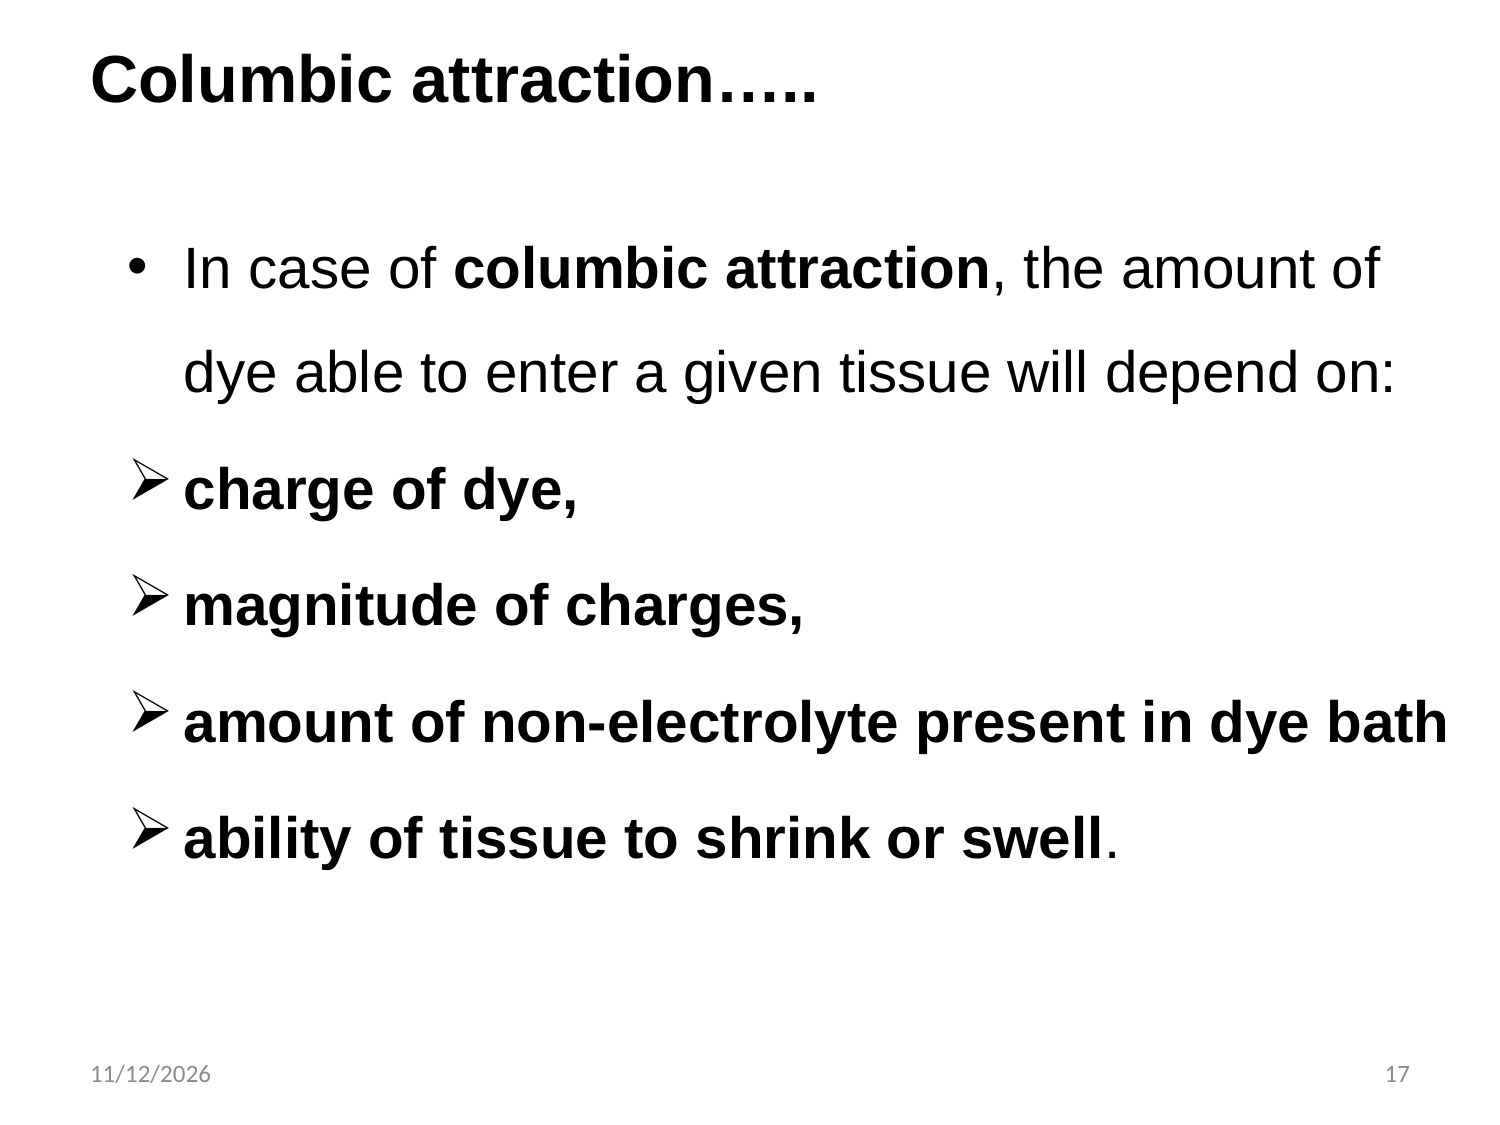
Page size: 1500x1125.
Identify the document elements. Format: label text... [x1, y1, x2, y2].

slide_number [75, 1042, 425, 1103]
list In case of columbic attraction, the amount of dye able to enter a given tissue will depend on: charge of dye, magnitude of charges, amount of non-electrolyte present in dye bath ability of tissue to shrink or swell. [112, 187, 1500, 930]
slide_number 17 [1074, 1042, 1425, 1103]
title Columbic attraction….. [75, 45, 1425, 188]
